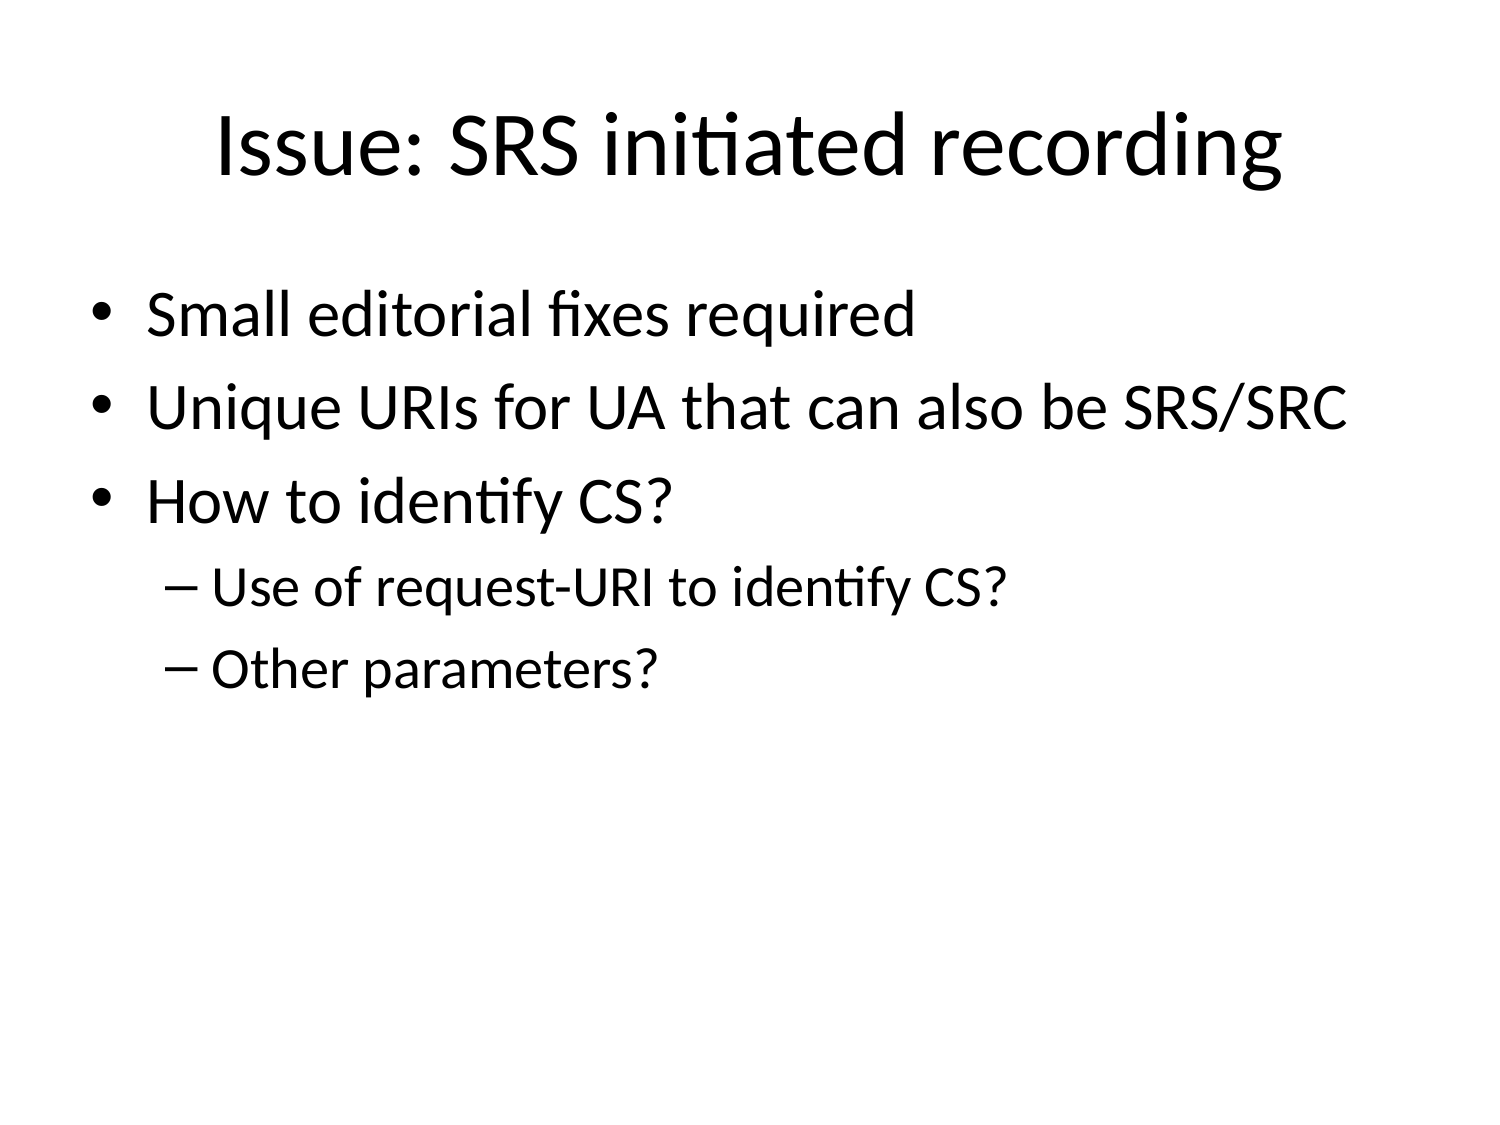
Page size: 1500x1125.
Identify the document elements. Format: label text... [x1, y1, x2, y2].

title Issue: SRS initiated recording [75, 45, 1425, 233]
list Small editorial fixes required Unique URIs for UA that can also be SRS/SRC How to identify CS? Use of request-URI to identify CS? Other parameters? [75, 262, 1425, 1005]
